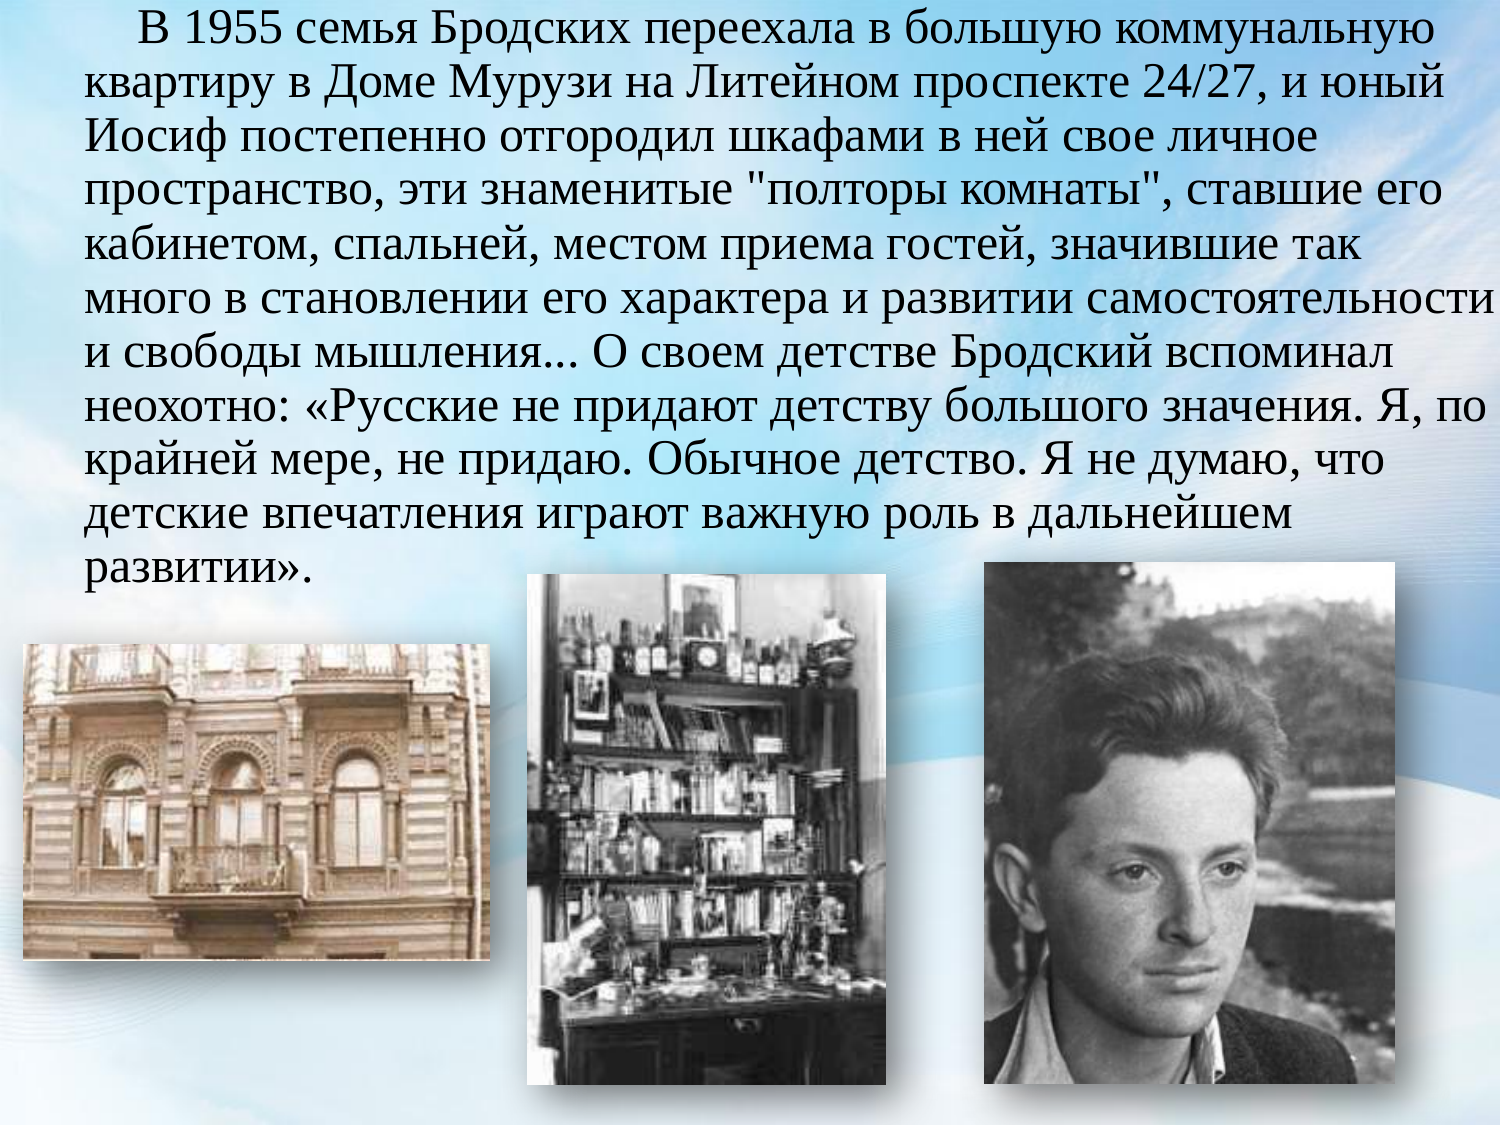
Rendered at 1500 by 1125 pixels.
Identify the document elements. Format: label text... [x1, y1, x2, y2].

list В 1955 семья Бродских переехала в большую коммунальную квартиру в Доме Мурузи на Литейном проспекте 24/27, и юный Иосиф постепенно отгородил шкафами в ней свое личное пространство, эти знаменитые "полторы комнаты", ставшие его кабинетом, спальней, местом приема гостей, значившие так много в становлении его характера и развитии самостоятельности и свободы мышления... О своем детстве Бродский вспоминал неохотно: «Русские не придают детству большого значения. Я, по крайней мере, не придаю. Обычное детство. Я не думаю, что детские впечатления играют важную роль в дальнейшем развитии». [0, 0, 1500, 587]
picture [0, 562, 1500, 1125]
